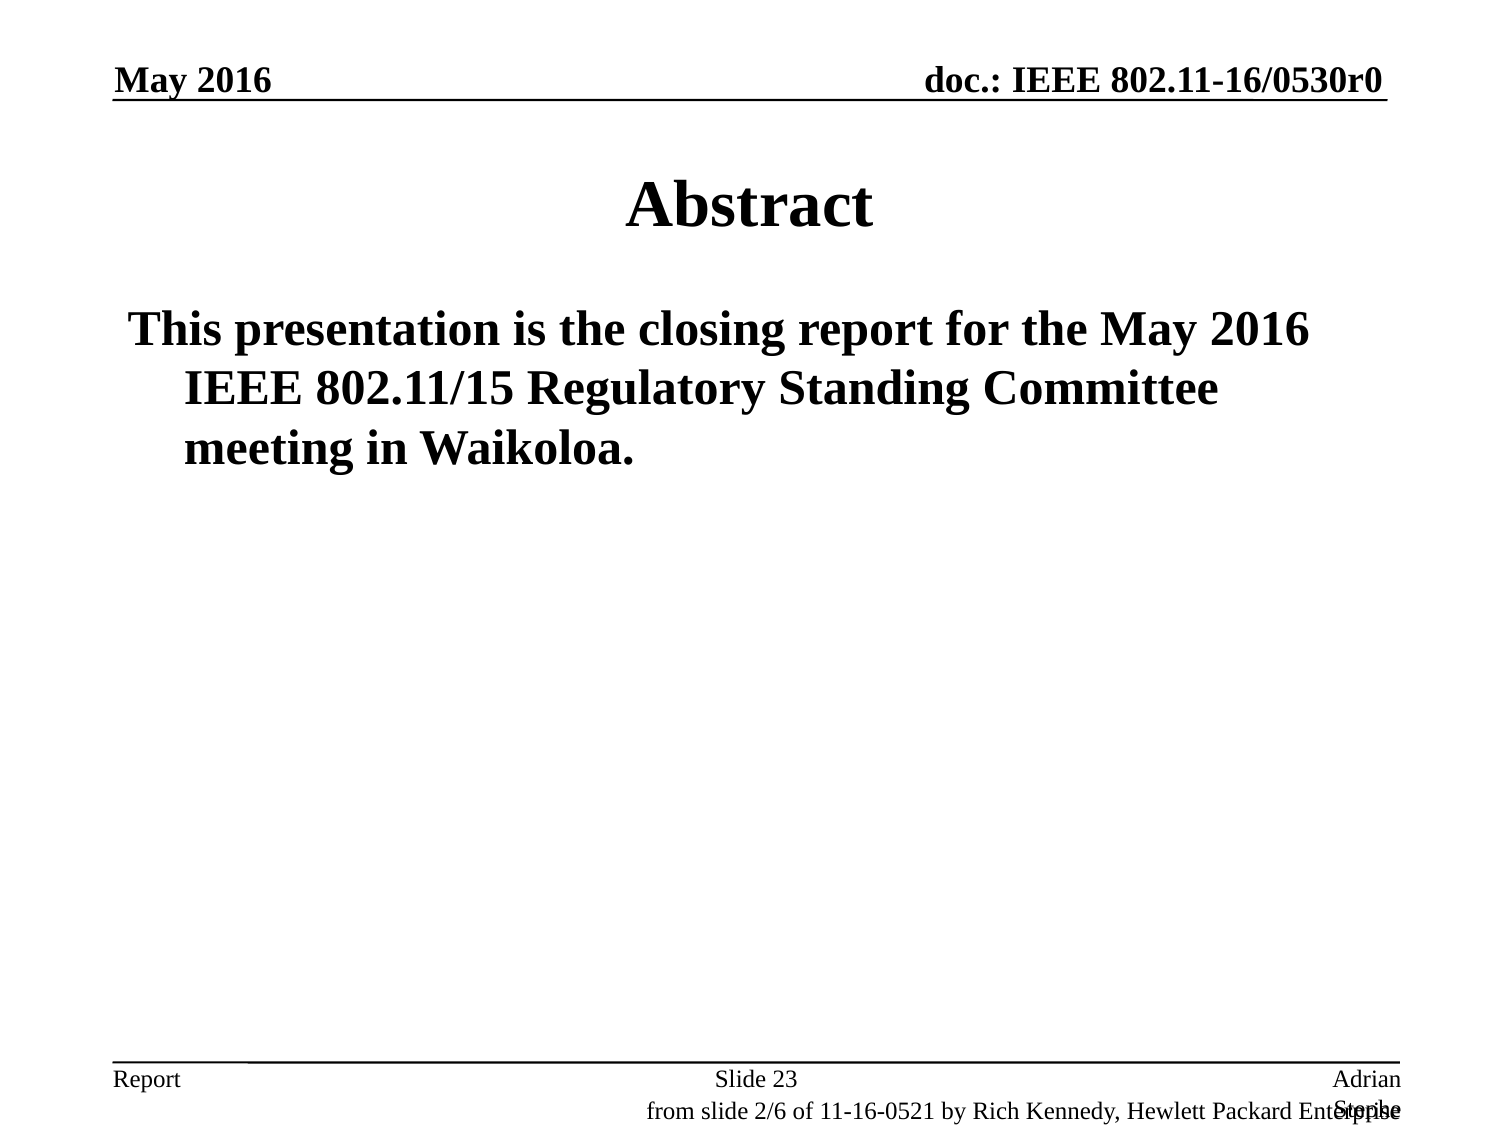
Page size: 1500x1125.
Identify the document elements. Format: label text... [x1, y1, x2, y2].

footer Adrian Stephens, Intel Corporation [1324, 1061, 1402, 1087]
text_box from slide 2/6 of 11-16-0521 by Rich Kennedy, Hewlett Packard Enterprise [343, 1087, 1417, 1125]
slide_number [114, 54, 374, 101]
list This presentation is the closing report for the May 2016 IEEE 802.11/15 Regulatory Standing Committee meeting in Waikoloa. [112, 287, 1388, 963]
title Abstract [112, 112, 1388, 287]
slide_number Slide 23 [711, 1061, 801, 1087]
